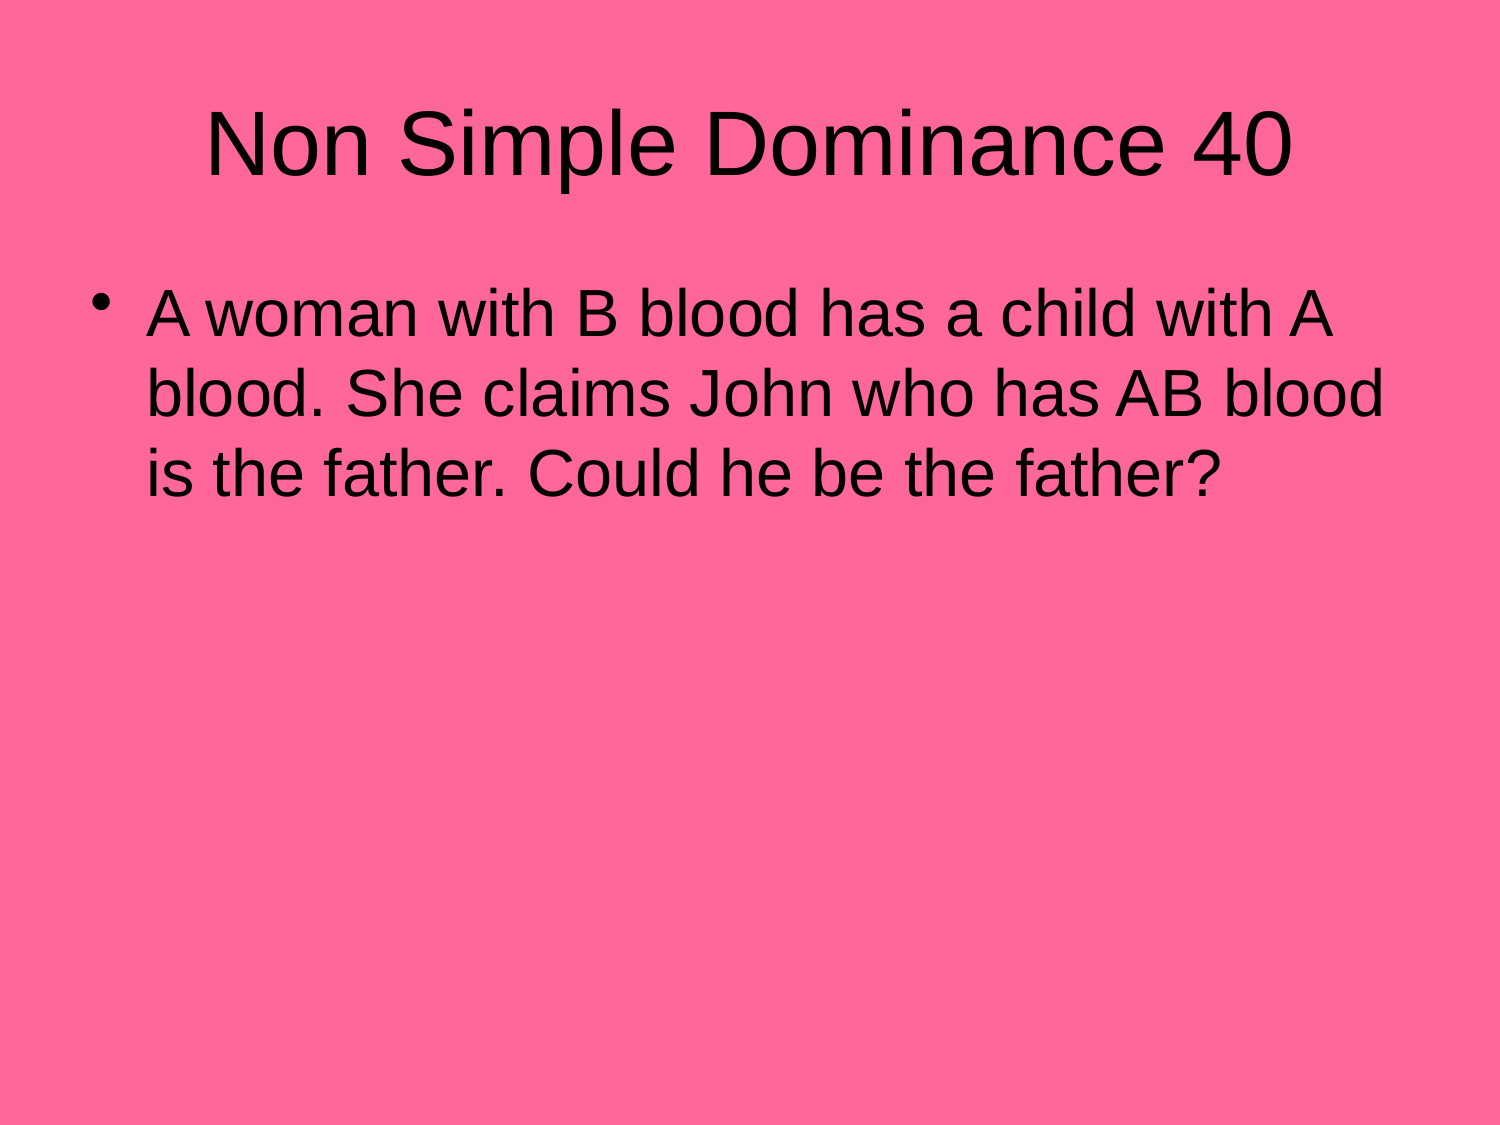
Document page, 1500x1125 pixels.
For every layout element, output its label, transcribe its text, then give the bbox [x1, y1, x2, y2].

list A woman with B blood has a child with A blood. She claims John who has AB blood is the father. Could he be the father? [74, 262, 1426, 1006]
title Non Simple Dominance 40 [74, 44, 1426, 233]
